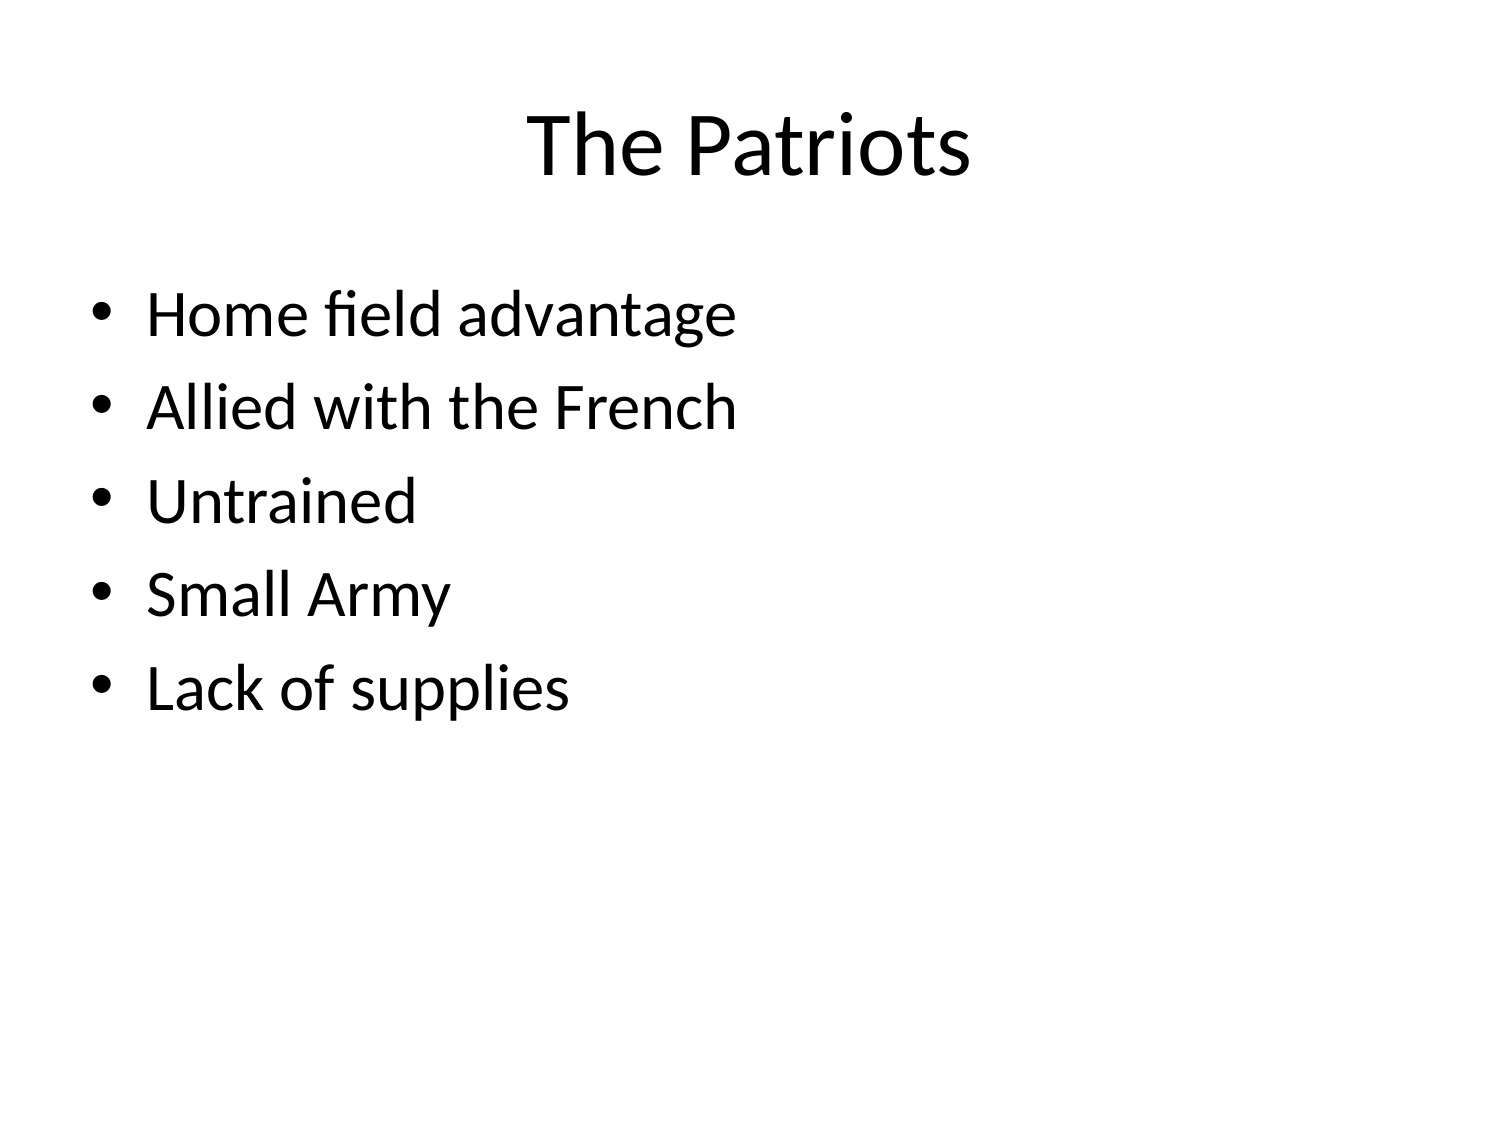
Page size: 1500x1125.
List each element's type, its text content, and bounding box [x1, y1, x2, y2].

title The Patriots [75, 45, 1425, 233]
list Home field advantage Allied with the French Untrained Small Army Lack of supplies [75, 262, 1425, 1005]
